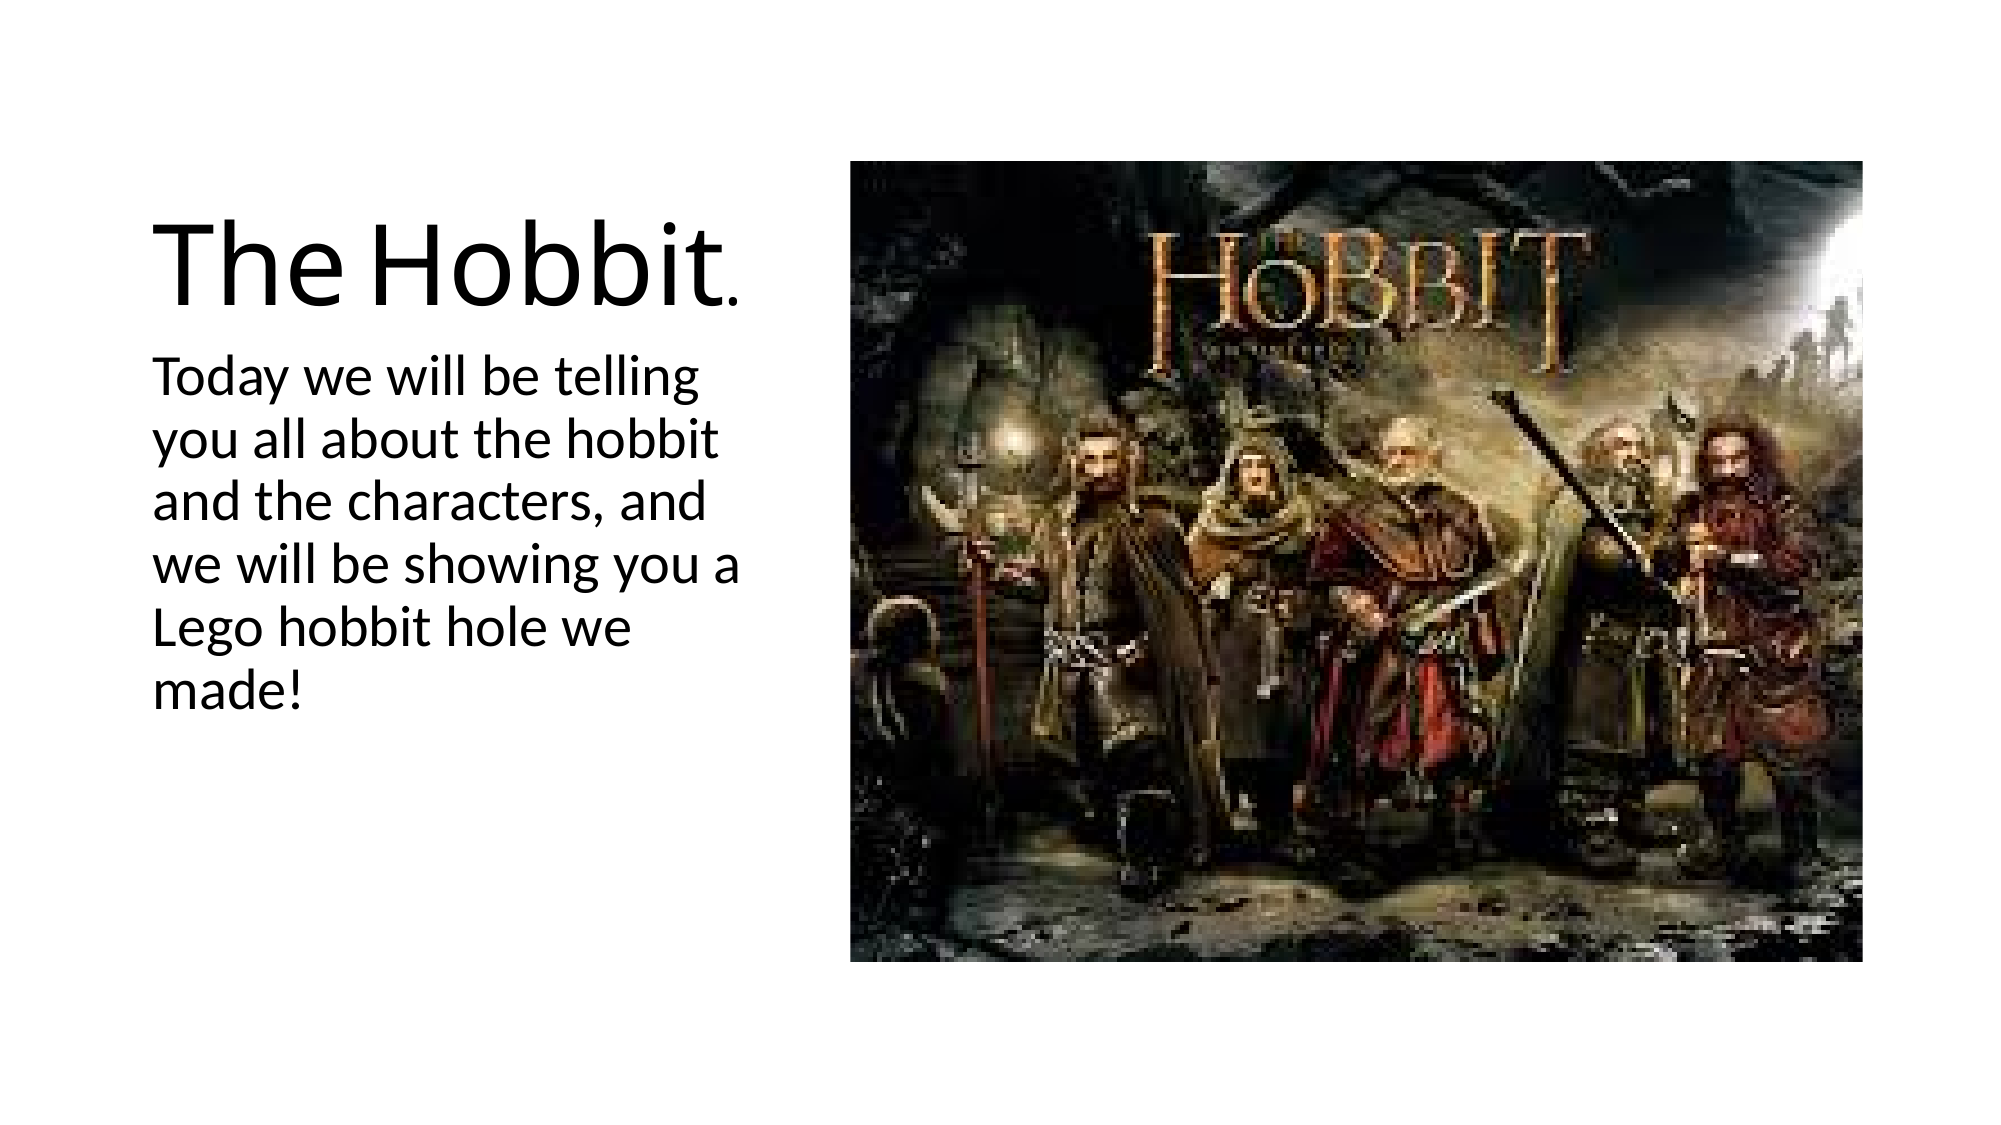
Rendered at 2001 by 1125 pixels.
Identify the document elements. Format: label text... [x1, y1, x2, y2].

picture [850, 161, 1863, 962]
title The Hobbit. [137, 75, 783, 337]
list Today we will be telling you all about the hobbit and the characters, and we will be showing you a Lego hobbit hole we made! [137, 337, 783, 963]
